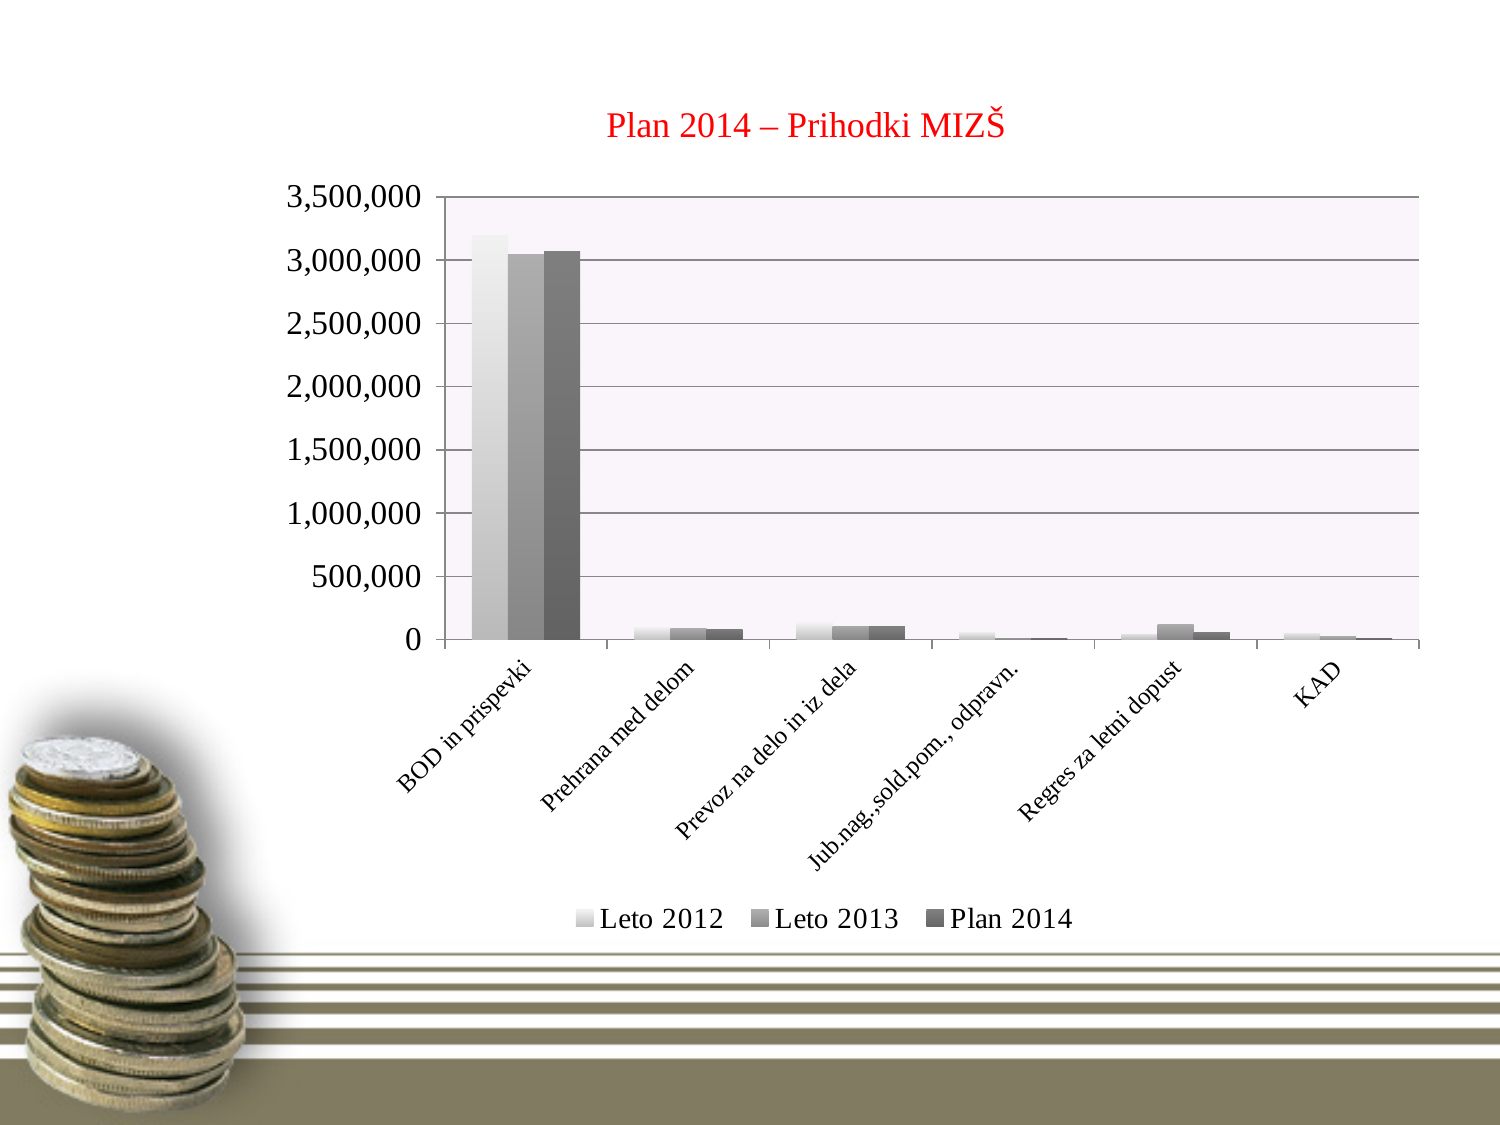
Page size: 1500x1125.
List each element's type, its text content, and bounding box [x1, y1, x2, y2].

picture [0, 0, 1500, 1125]
chart [187, 175, 1430, 950]
title Plan 2014 – Prihodki MIZŠ [234, 93, 1388, 174]
